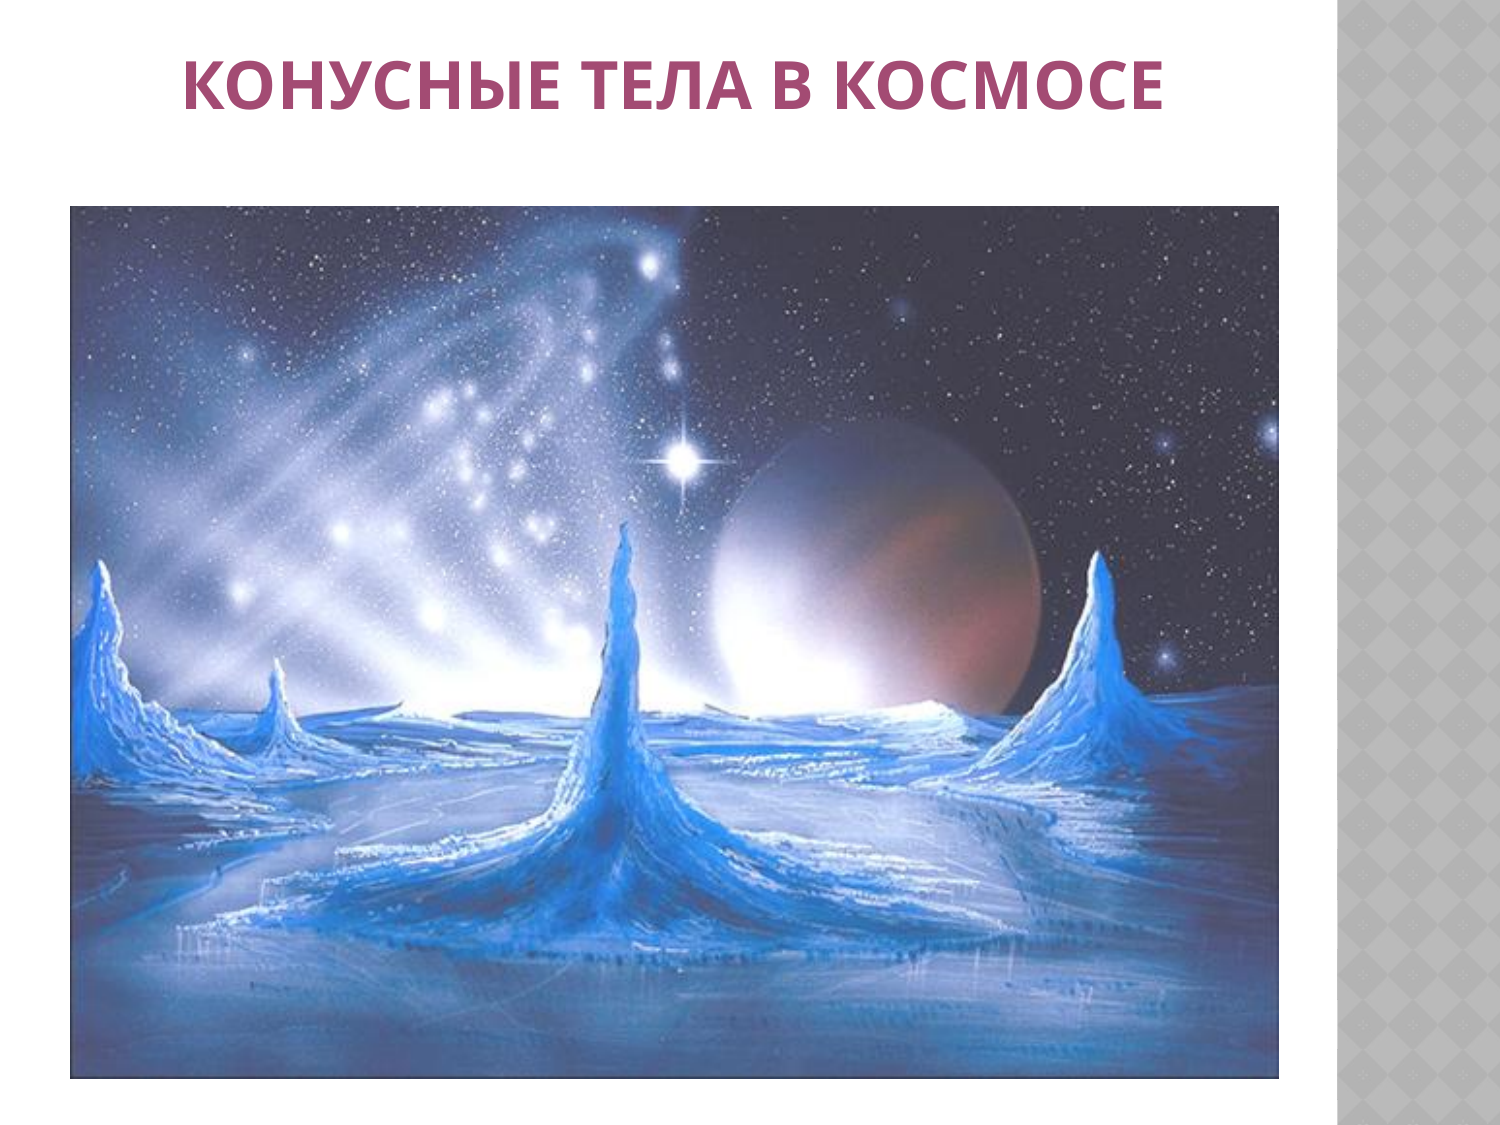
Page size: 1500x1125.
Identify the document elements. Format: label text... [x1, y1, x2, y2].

picture [69, 206, 1279, 1079]
text_box Конусные тела в космосе [11, 35, 1336, 130]
